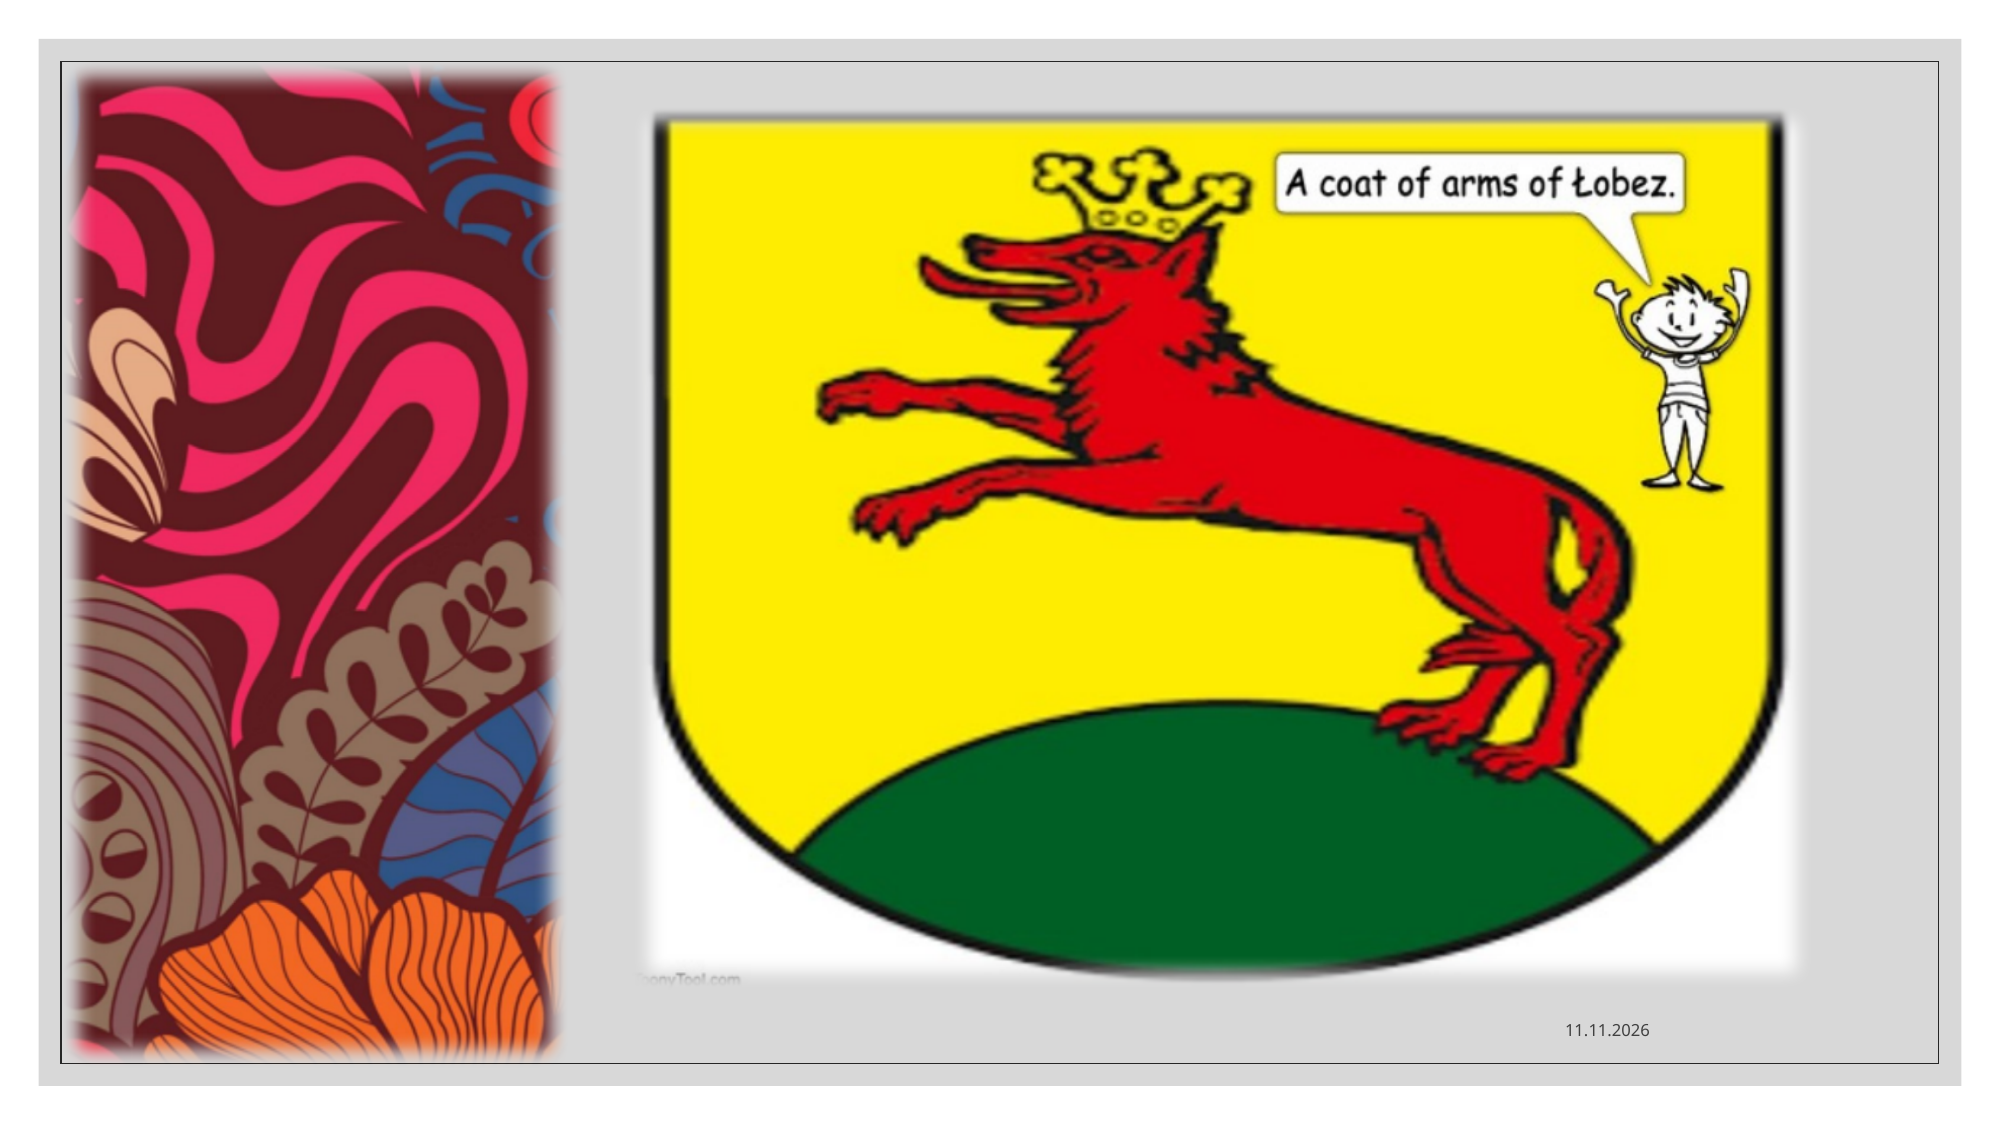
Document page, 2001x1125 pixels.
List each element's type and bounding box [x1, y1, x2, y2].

slide_number [1190, 998, 1665, 1050]
picture [61, 60, 570, 1068]
picture [632, 104, 1814, 990]
